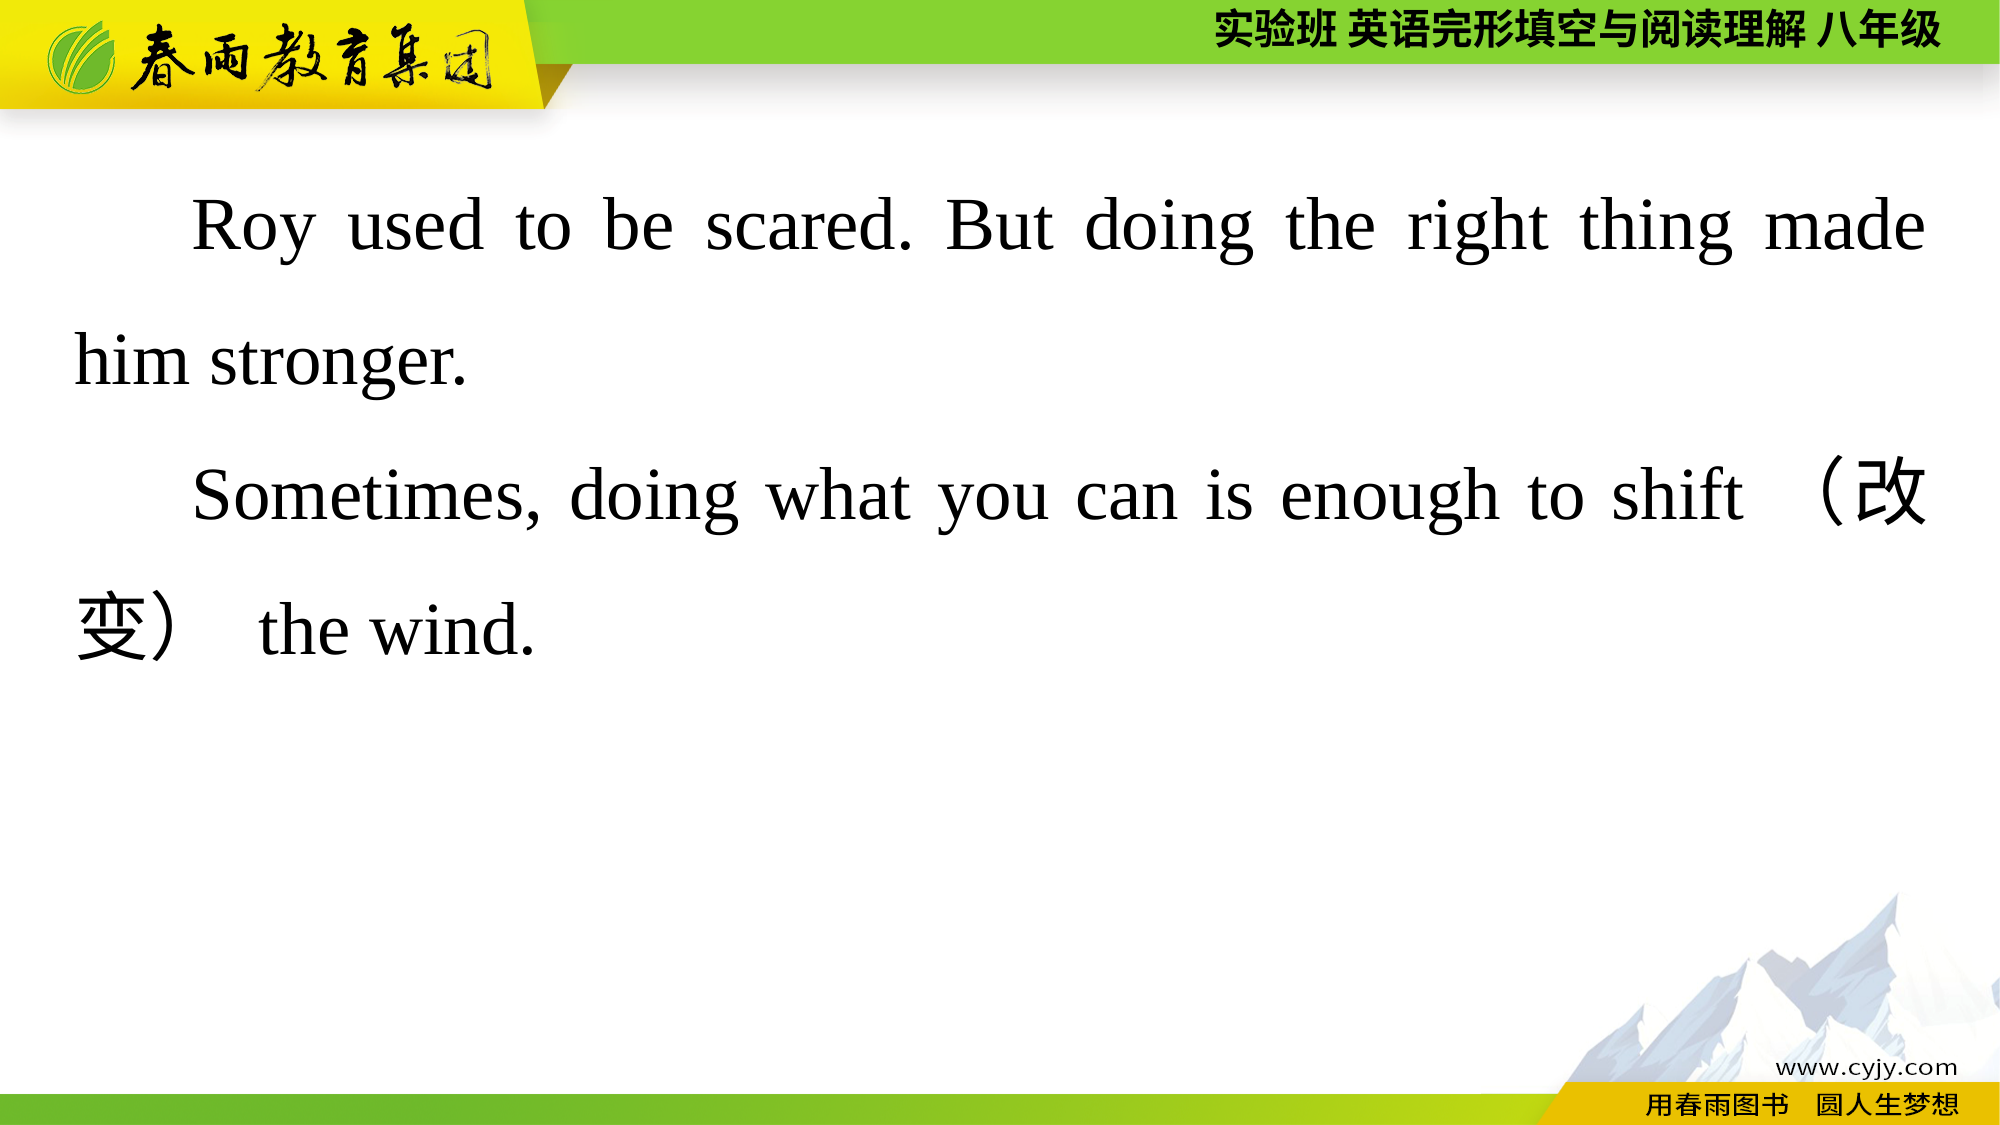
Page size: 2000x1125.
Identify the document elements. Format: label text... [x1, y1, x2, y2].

list Roy used to be scared. But doing the right thing made him stronger. Sometimes, doing what you can is enough to shift（改变） the wind. [59, 122, 1944, 666]
picture [0, 0, 2000, 1125]
